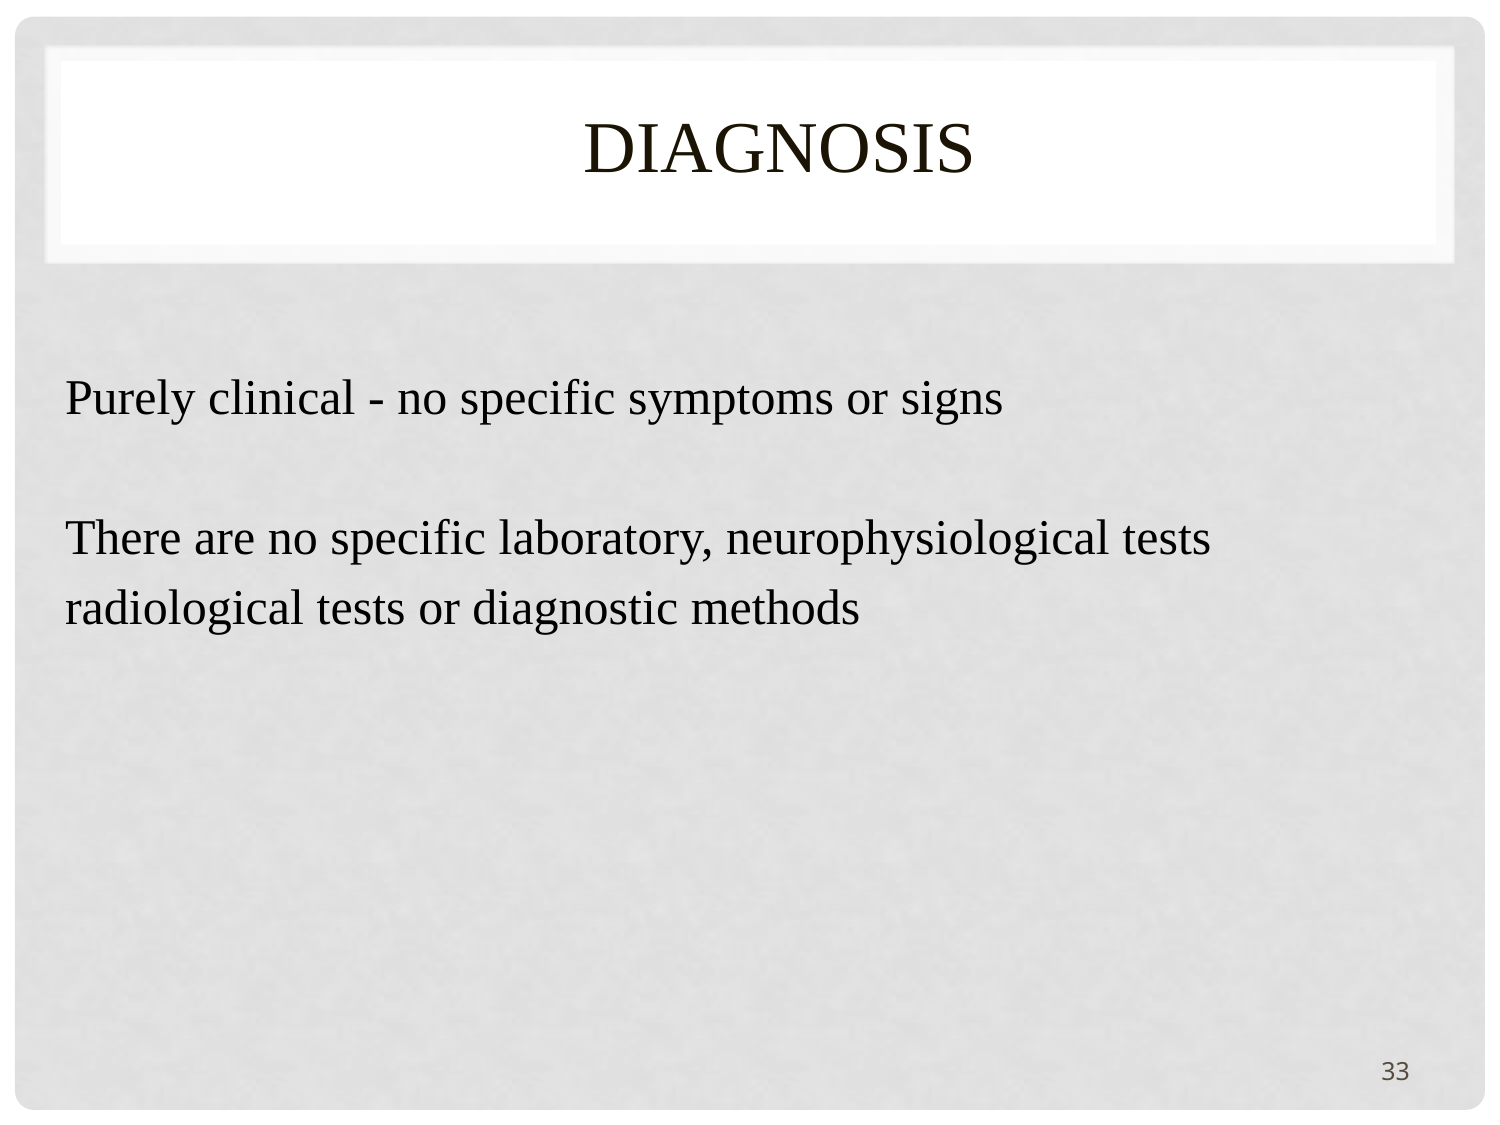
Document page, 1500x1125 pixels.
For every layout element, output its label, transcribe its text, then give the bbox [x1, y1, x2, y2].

slide_number 33 [1074, 1042, 1425, 1103]
text_box Purely clinical - no specific symptoms or signs There are no specific laboratory, neurophysiological tests radiological tests or diagnostic methods [49, 287, 1463, 1074]
title diagnosis [152, 50, 1408, 238]
